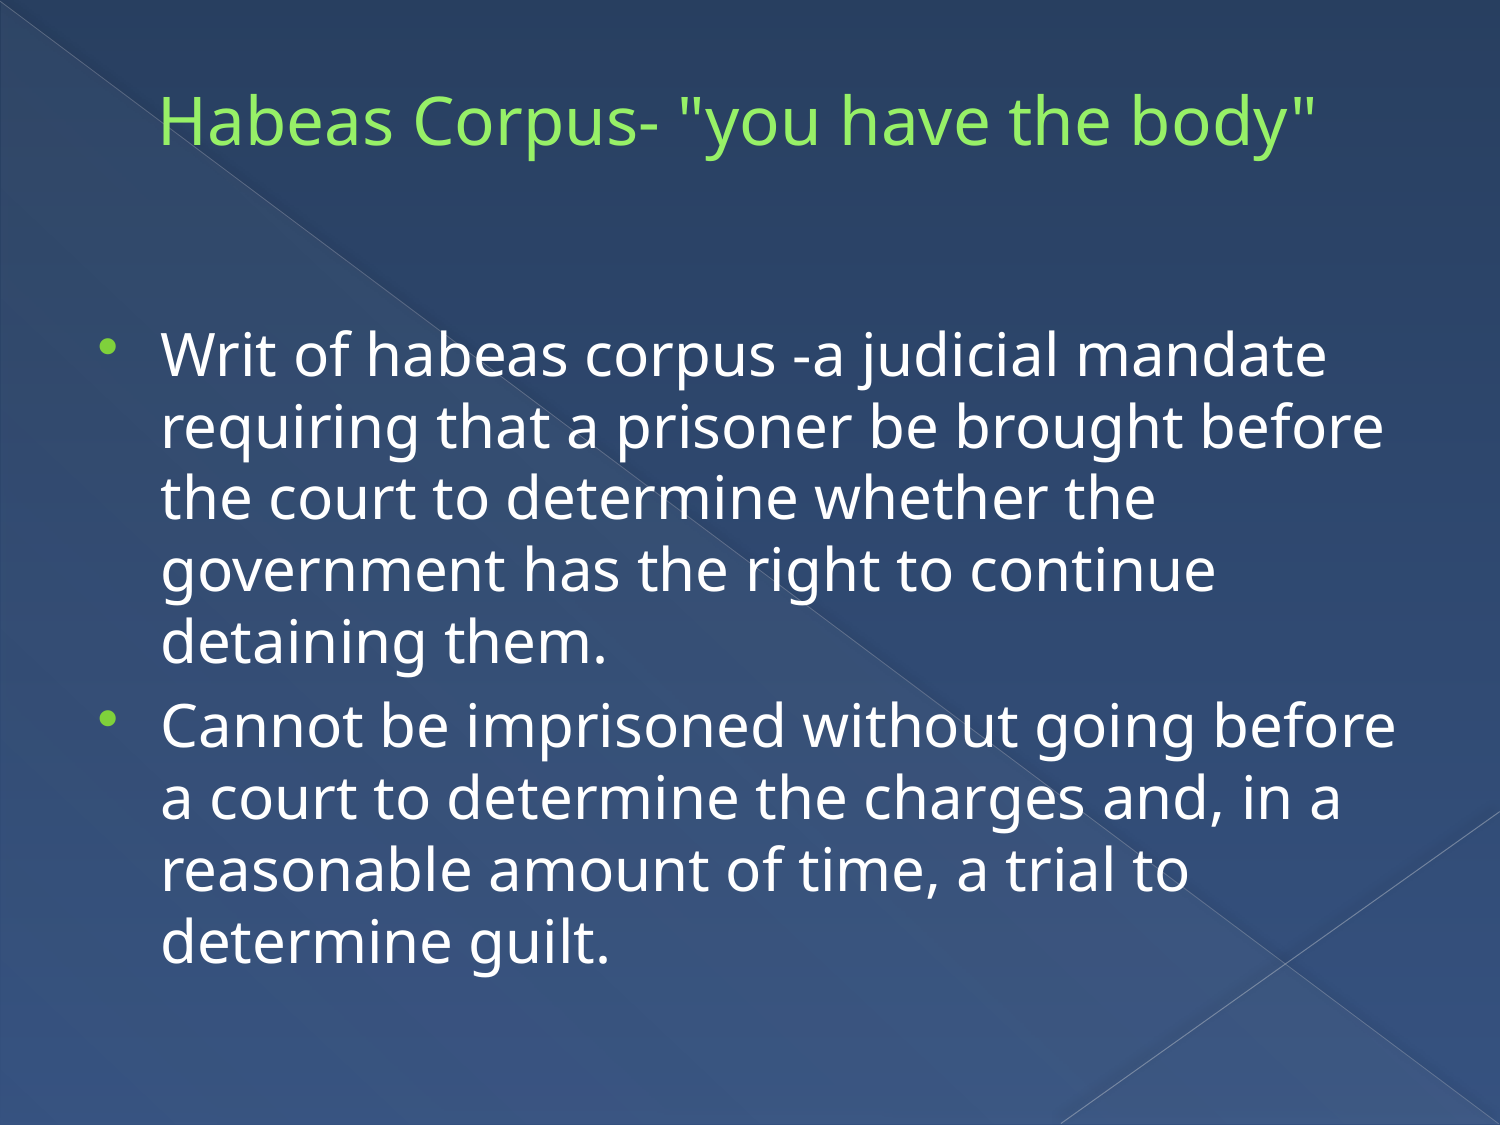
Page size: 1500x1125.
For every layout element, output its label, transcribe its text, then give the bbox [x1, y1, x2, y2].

list Writ of habeas corpus -a judicial mandate requiring that a prisoner be brought before the court to determine whether the government has the right to continue detaining them. Cannot be imprisoned without going before a court to determine the charges and, in a reasonable amount of time, a trial to determine guilt. [75, 308, 1425, 1059]
title Habeas Corpus- "you have the body" [75, 43, 1425, 274]
